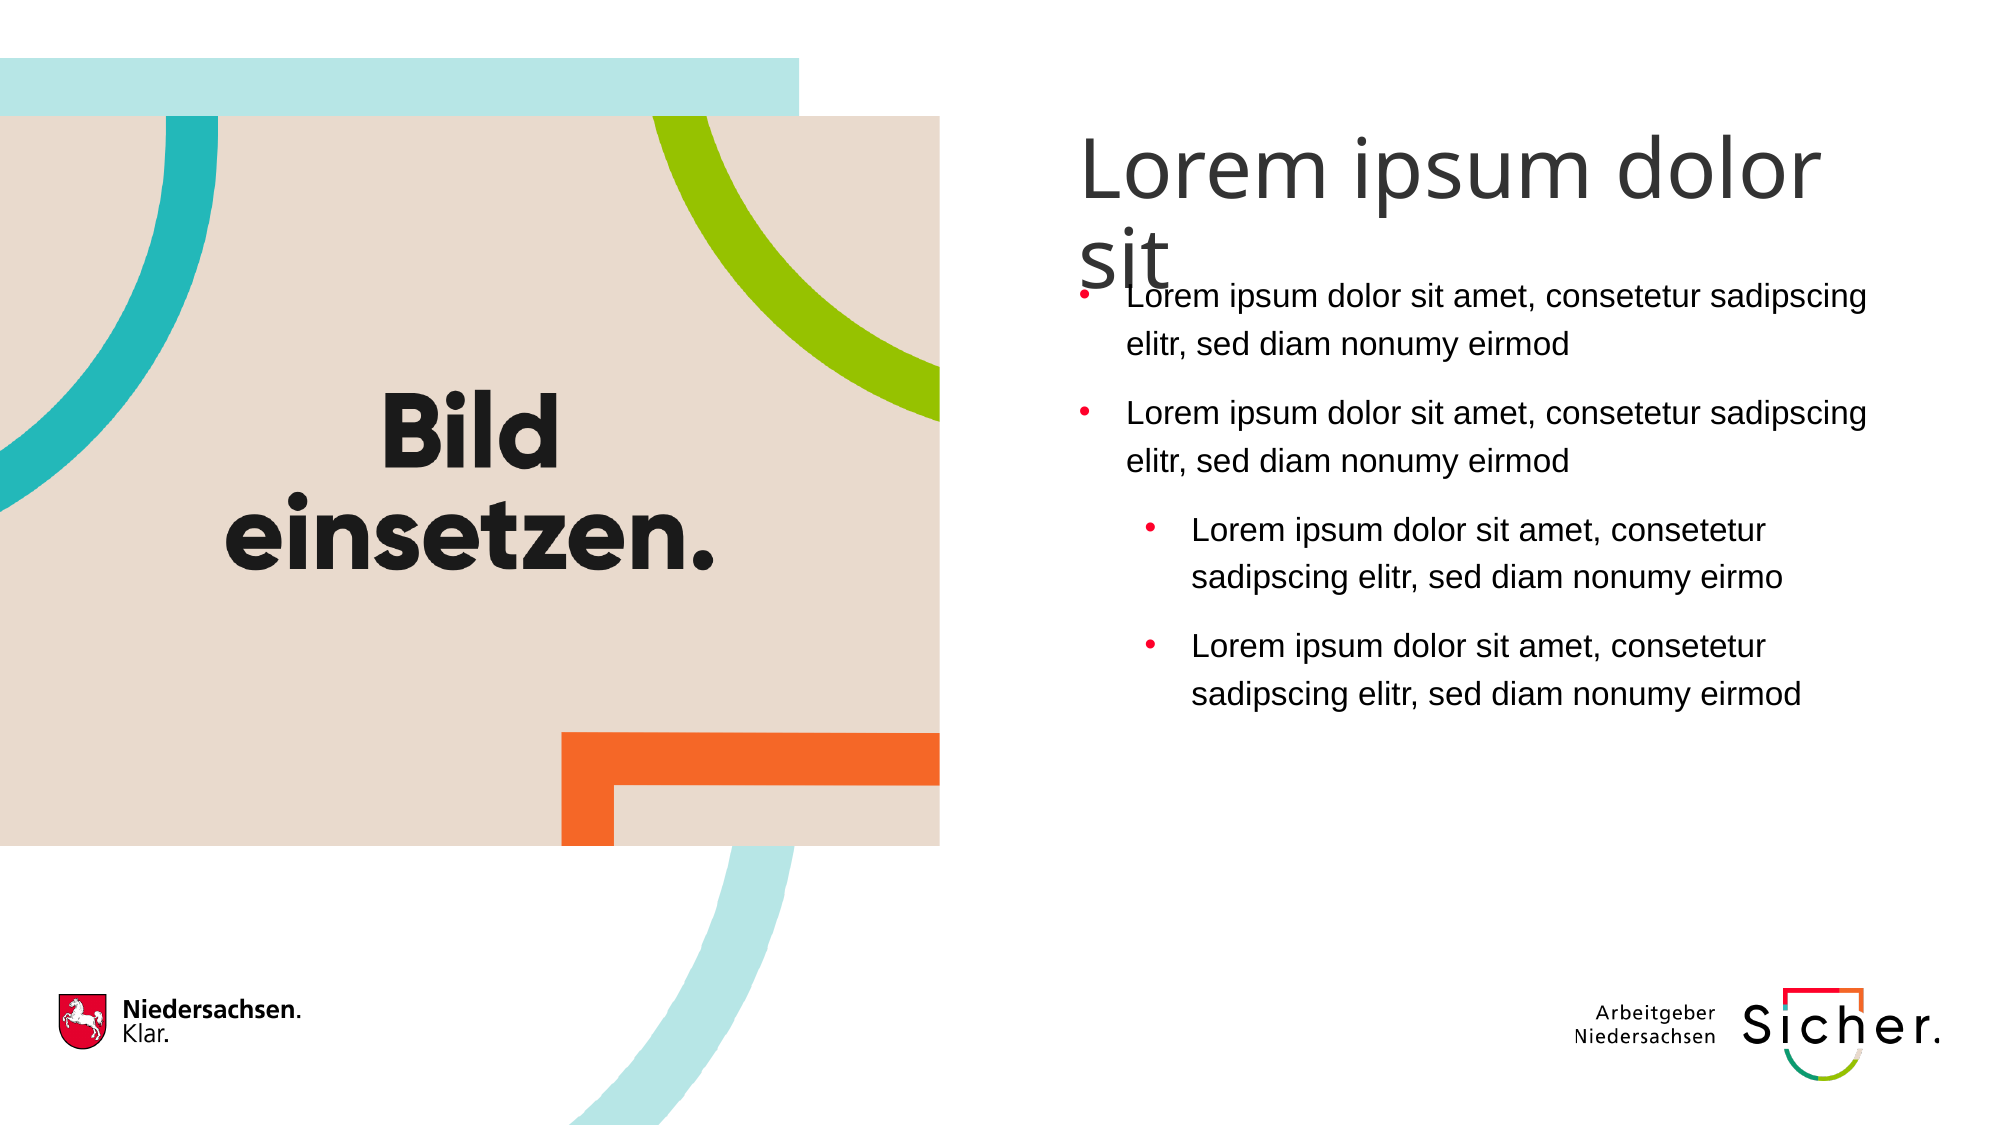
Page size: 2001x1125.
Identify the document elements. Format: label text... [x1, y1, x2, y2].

picture [41, 976, 318, 1066]
list Lorem ipsum dolor sit [1064, 119, 1940, 219]
picture [0, 116, 940, 846]
list Lorem ipsum dolor sit amet, consetetur sadipscing elitr, sed diam nonumy eirmod Lorem ipsum dolor sit amet, consetetur sadipscing elitr, sed diam nonumy eirmod Lorem ipsum dolor sit amet, consetetur sadipscing elitr, sed diam nonumy eirmo Lorem ipsum dolor sit amet, consetetur sadipscing elitr, sed diam nonumy eirmod [1064, 259, 1940, 848]
